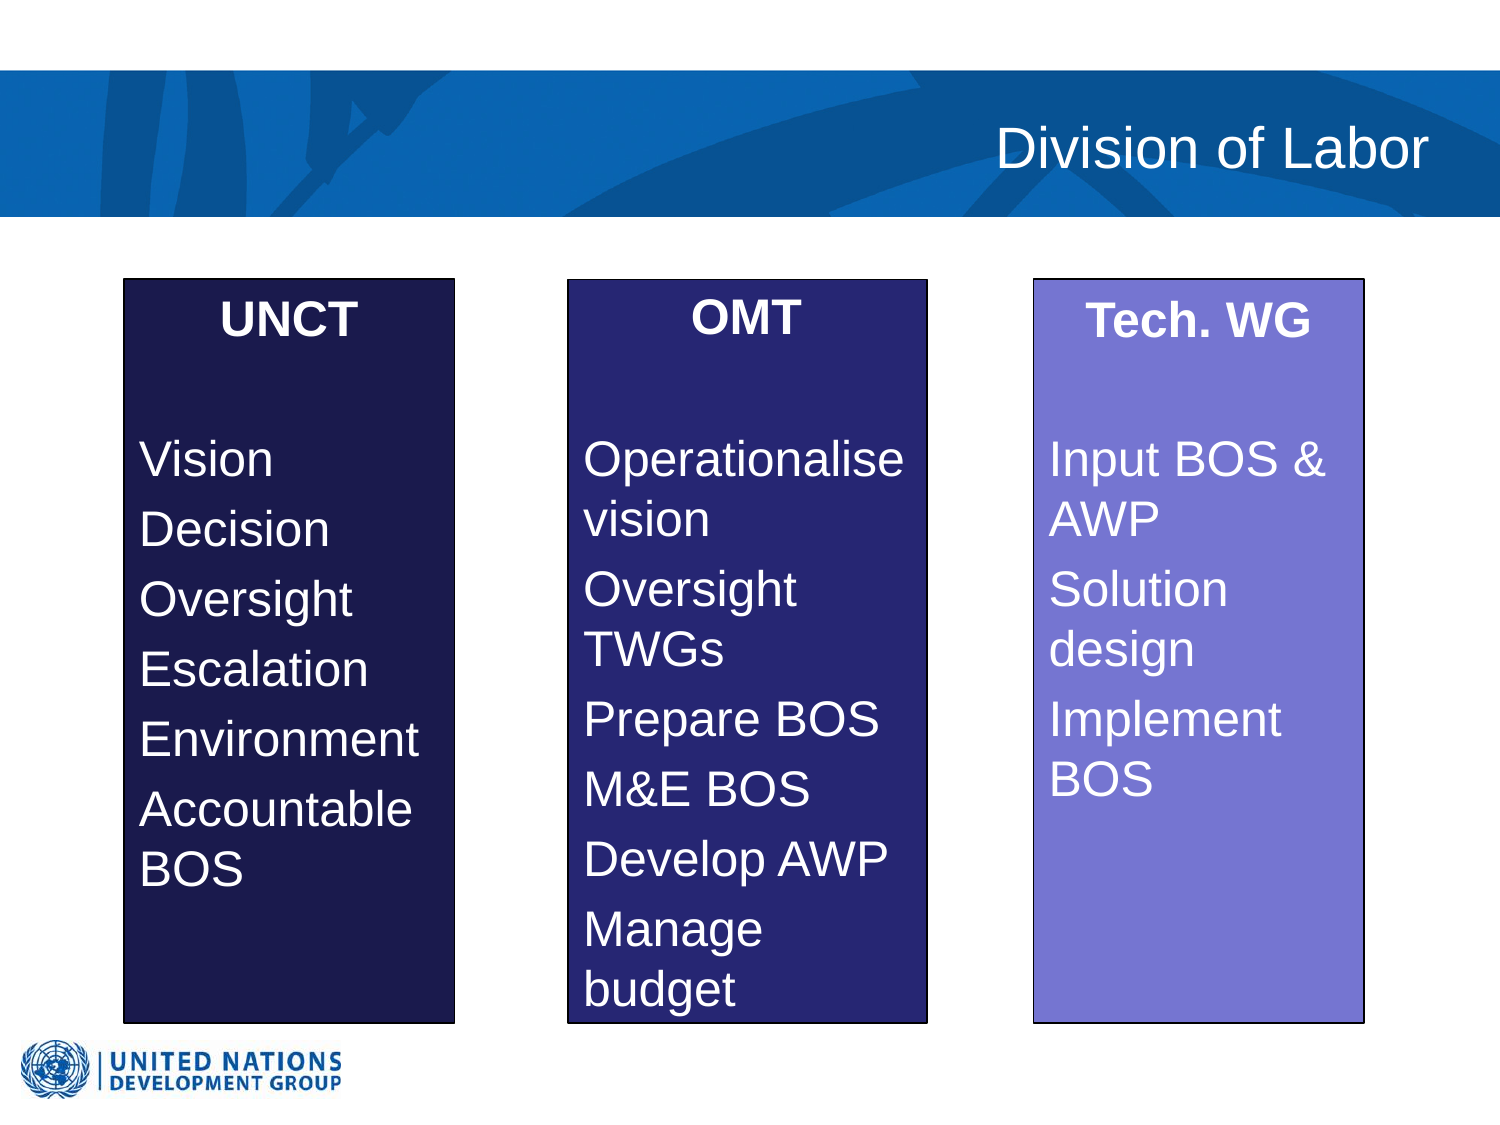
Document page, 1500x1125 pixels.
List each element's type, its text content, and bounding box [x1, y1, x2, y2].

title Division of Labor [171, 94, 1447, 195]
text_box Operationalise vision Oversight TWGs Prepare BOS M&E BOS Develop AWP Manage budget [568, 279, 928, 1024]
text_box Tech. WG [1033, 279, 1365, 374]
text_box UNCT [123, 279, 455, 374]
text_box Vision Decision Oversight Escalation Environment Accountable BOS [123, 374, 455, 1024]
text_box Input BOS & AWP Solution design Implement BOS [1033, 374, 1365, 1024]
text_box OMT [568, 276, 925, 372]
picture [0, 70, 1500, 217]
picture [21, 1040, 341, 1099]
